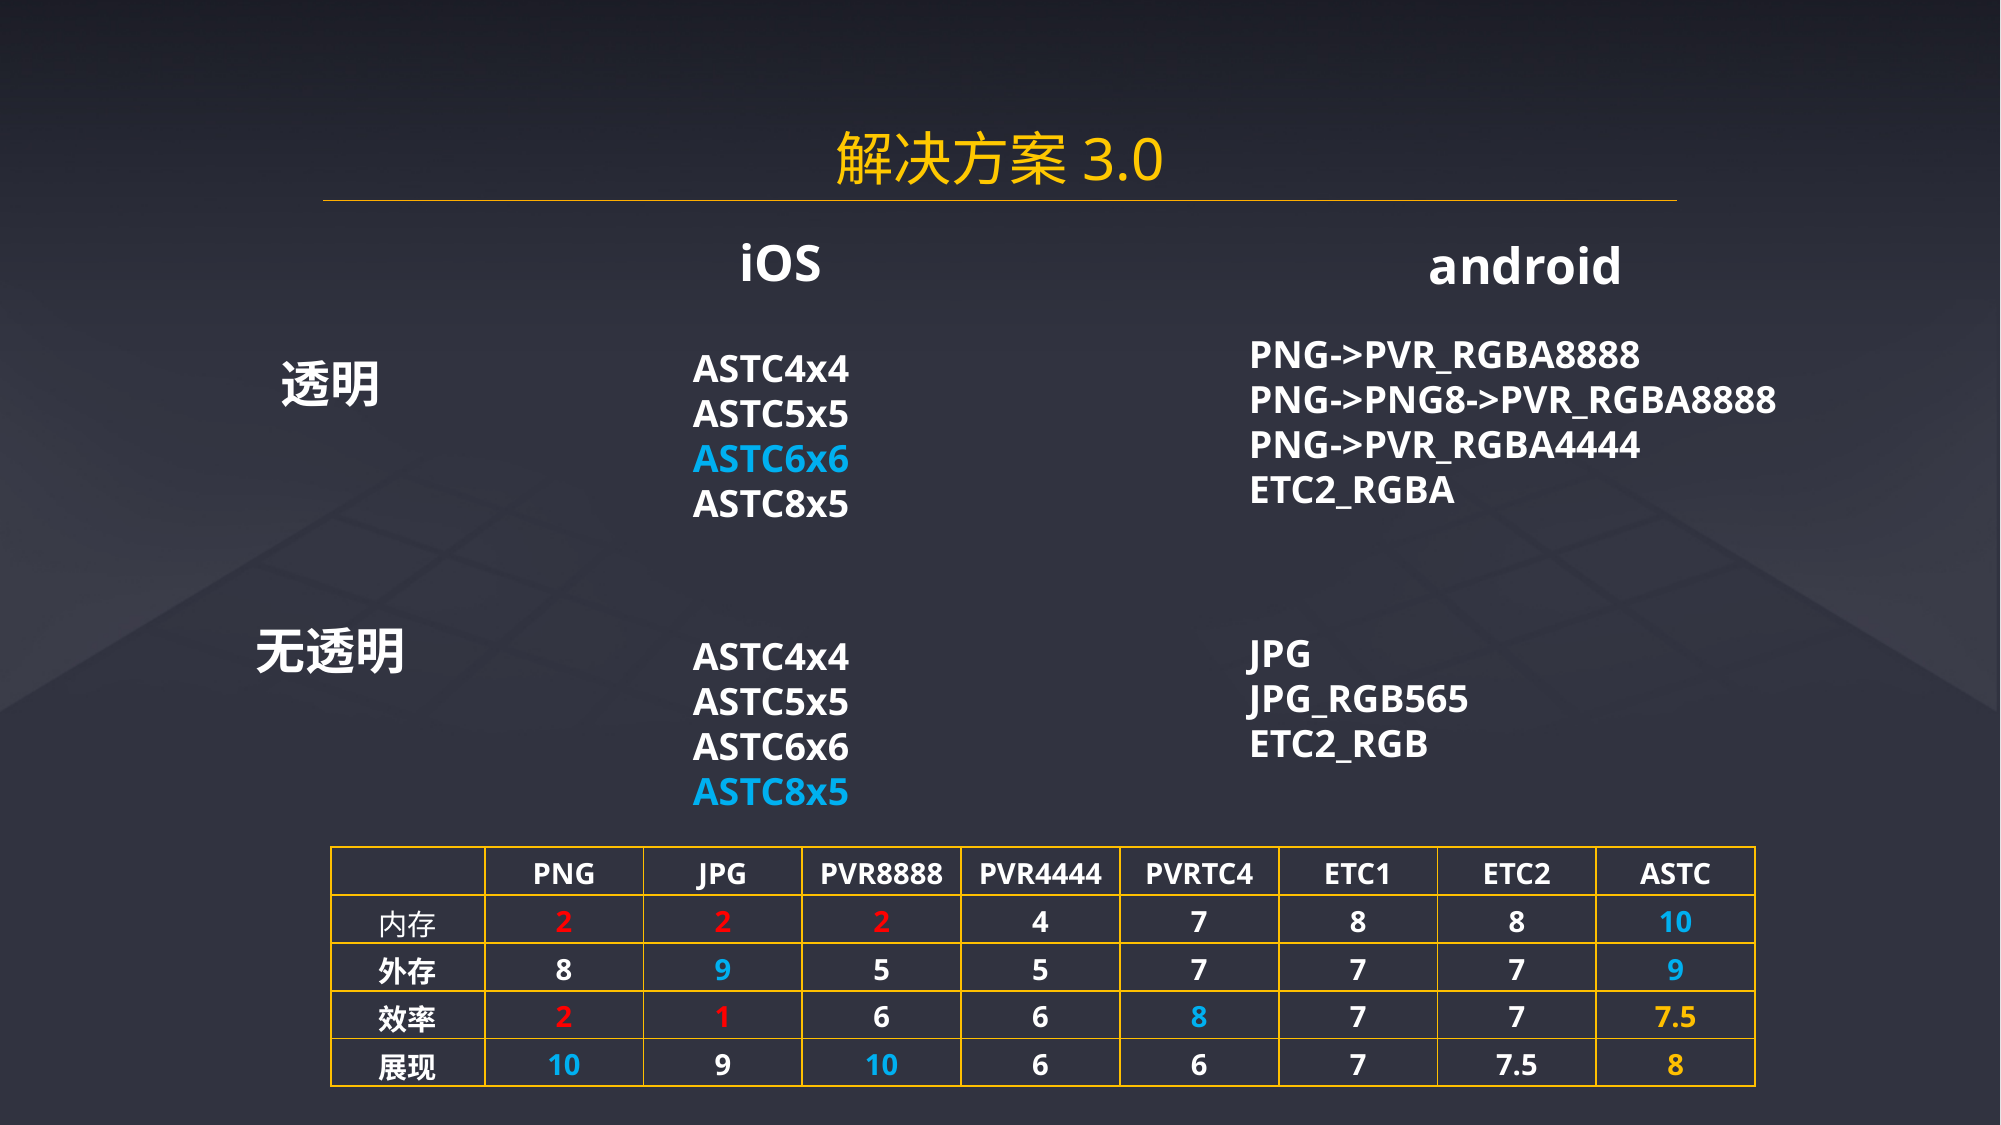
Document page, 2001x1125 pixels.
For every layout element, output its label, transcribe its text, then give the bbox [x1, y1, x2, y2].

table_header JPG [644, 848, 801, 894]
table_header ASTC [1597, 848, 1754, 894]
table_cell 6 [962, 1039, 1119, 1085]
text_box PNG->PVR_RGBA8888 PNG->PNG8->PVR_RGBA8888 PNG->PVR_RGBA4444 ETC2_RGBA [1241, 323, 1945, 519]
table_cell 7 [1438, 992, 1595, 1038]
table_cell 8 [1280, 896, 1437, 942]
table_cell 8 [486, 944, 643, 990]
table_cell 2 [486, 896, 643, 942]
text_box JPG JPG_RGB565 ETC2_RGB [1241, 622, 1945, 773]
table_cell 6 [1121, 1039, 1278, 1085]
table_header PVR8888 [803, 848, 960, 894]
table_cell 7 [1438, 944, 1595, 990]
table_header PVR4444 [962, 848, 1119, 894]
text_box iOS [577, 224, 984, 300]
table_header PNG [486, 848, 643, 894]
table_header ETC2 [1438, 848, 1595, 894]
text_box 无透明 [127, 611, 534, 687]
table_cell 7 [1280, 944, 1437, 990]
table_cell 1 [644, 992, 801, 1038]
table_header PVRTC4 [1121, 848, 1278, 894]
table_cell 8 [1121, 992, 1278, 1038]
table_cell 10 [803, 1039, 960, 1085]
table_cell 10 [1597, 896, 1754, 942]
table_cell 4 [962, 896, 1119, 942]
table_cell 5 [803, 944, 960, 990]
table_cell 2 [803, 896, 960, 942]
table_cell 7.5 [1438, 1039, 1595, 1085]
table_cell 9 [644, 1039, 801, 1085]
table_cell 2 [486, 992, 643, 1038]
table_cell 6 [803, 992, 960, 1038]
table_cell 效率 [332, 992, 484, 1038]
text_box android [1323, 227, 1730, 302]
table_cell 8 [1597, 1039, 1754, 1085]
table_cell 7.5 [1597, 992, 1754, 1038]
table_cell 7 [1280, 1039, 1437, 1085]
table_cell 9 [1597, 944, 1754, 990]
table_cell 5 [962, 944, 1119, 990]
picture [0, 0, 2001, 1125]
table_header ETC1 [1280, 848, 1437, 894]
table_cell 7 [1280, 992, 1437, 1038]
table_cell 2 [644, 896, 801, 942]
table_cell 内存 [332, 896, 484, 942]
text_box ASTC4x4 ASTC5x5 ASTC6x6 ASTC8x5 [685, 625, 1389, 821]
table_cell 6 [962, 992, 1119, 1038]
text_box 解决方案3.0 [363, 114, 1637, 200]
table_cell 10 [486, 1039, 643, 1085]
table_cell 外存 [332, 944, 484, 990]
table_cell 7 [1121, 896, 1278, 942]
table_header [332, 848, 484, 894]
table_cell 7 [1121, 944, 1278, 990]
table_cell 9 [644, 944, 801, 990]
text_box ASTC4x4 ASTC5x5 ASTC6x6 ASTC8x5 [685, 337, 1454, 623]
text_box 透明 [127, 345, 534, 421]
table_cell 8 [1438, 896, 1595, 942]
table_cell 展现 [332, 1039, 484, 1085]
